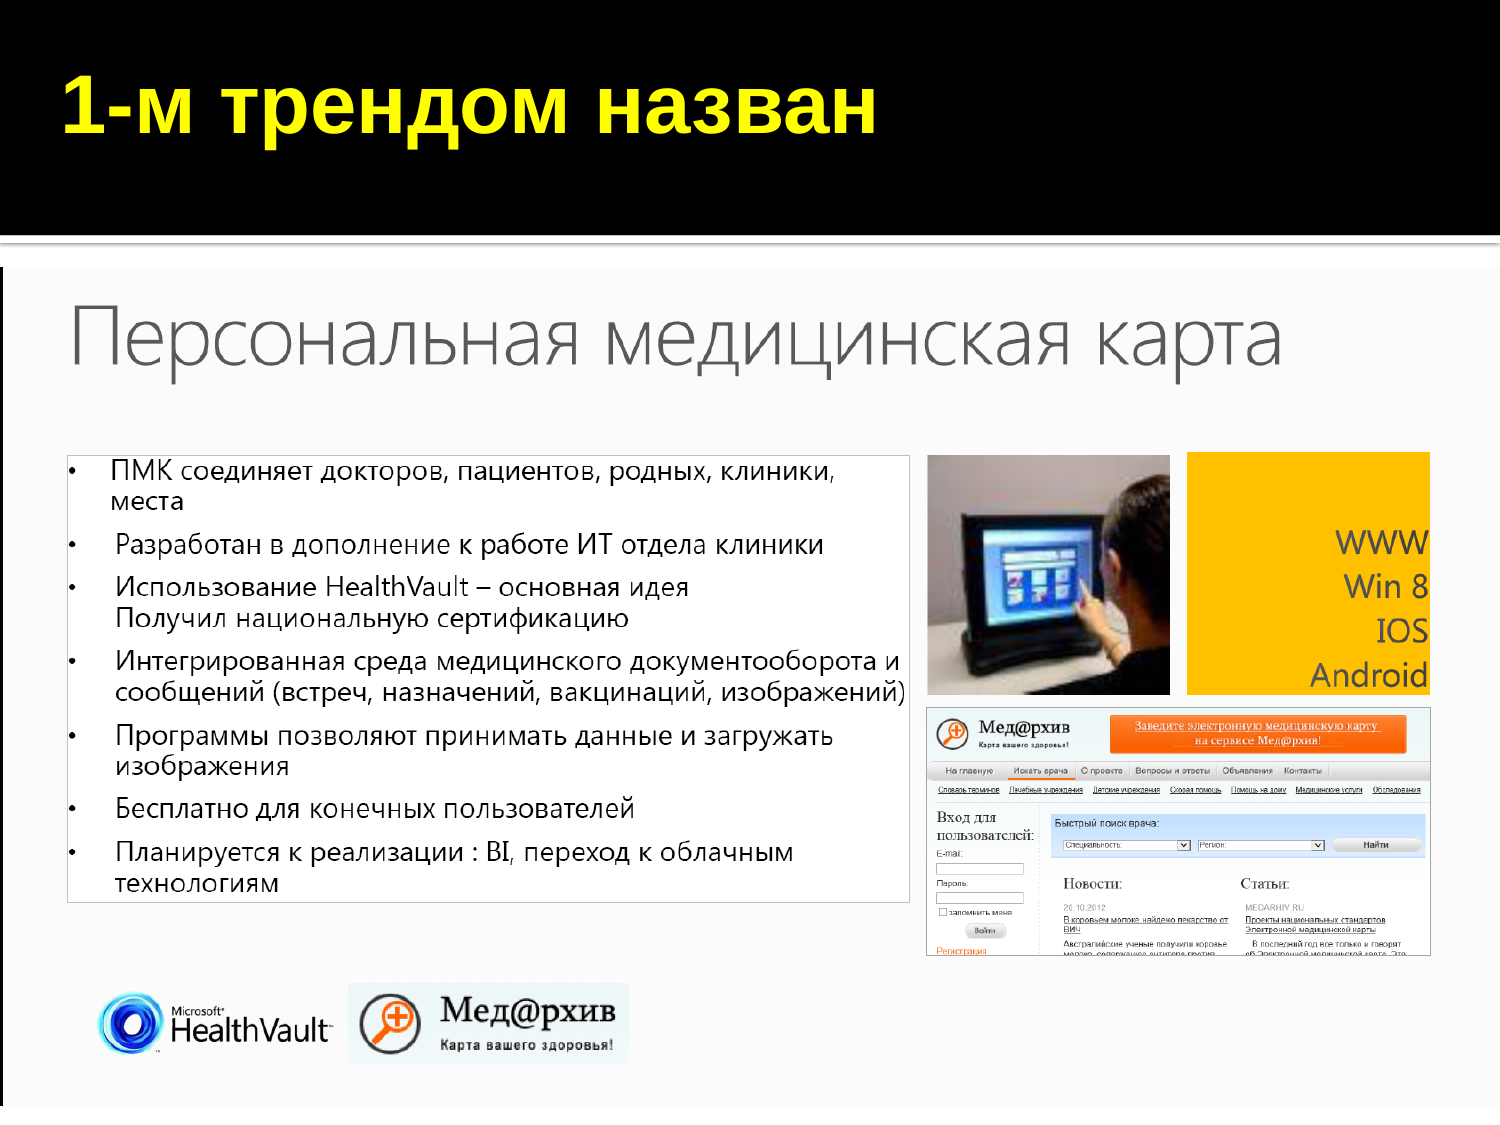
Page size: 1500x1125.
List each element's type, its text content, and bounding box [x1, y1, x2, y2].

text_box 1-м трендом назван [46, 42, 896, 158]
picture [0, 267, 1500, 1106]
